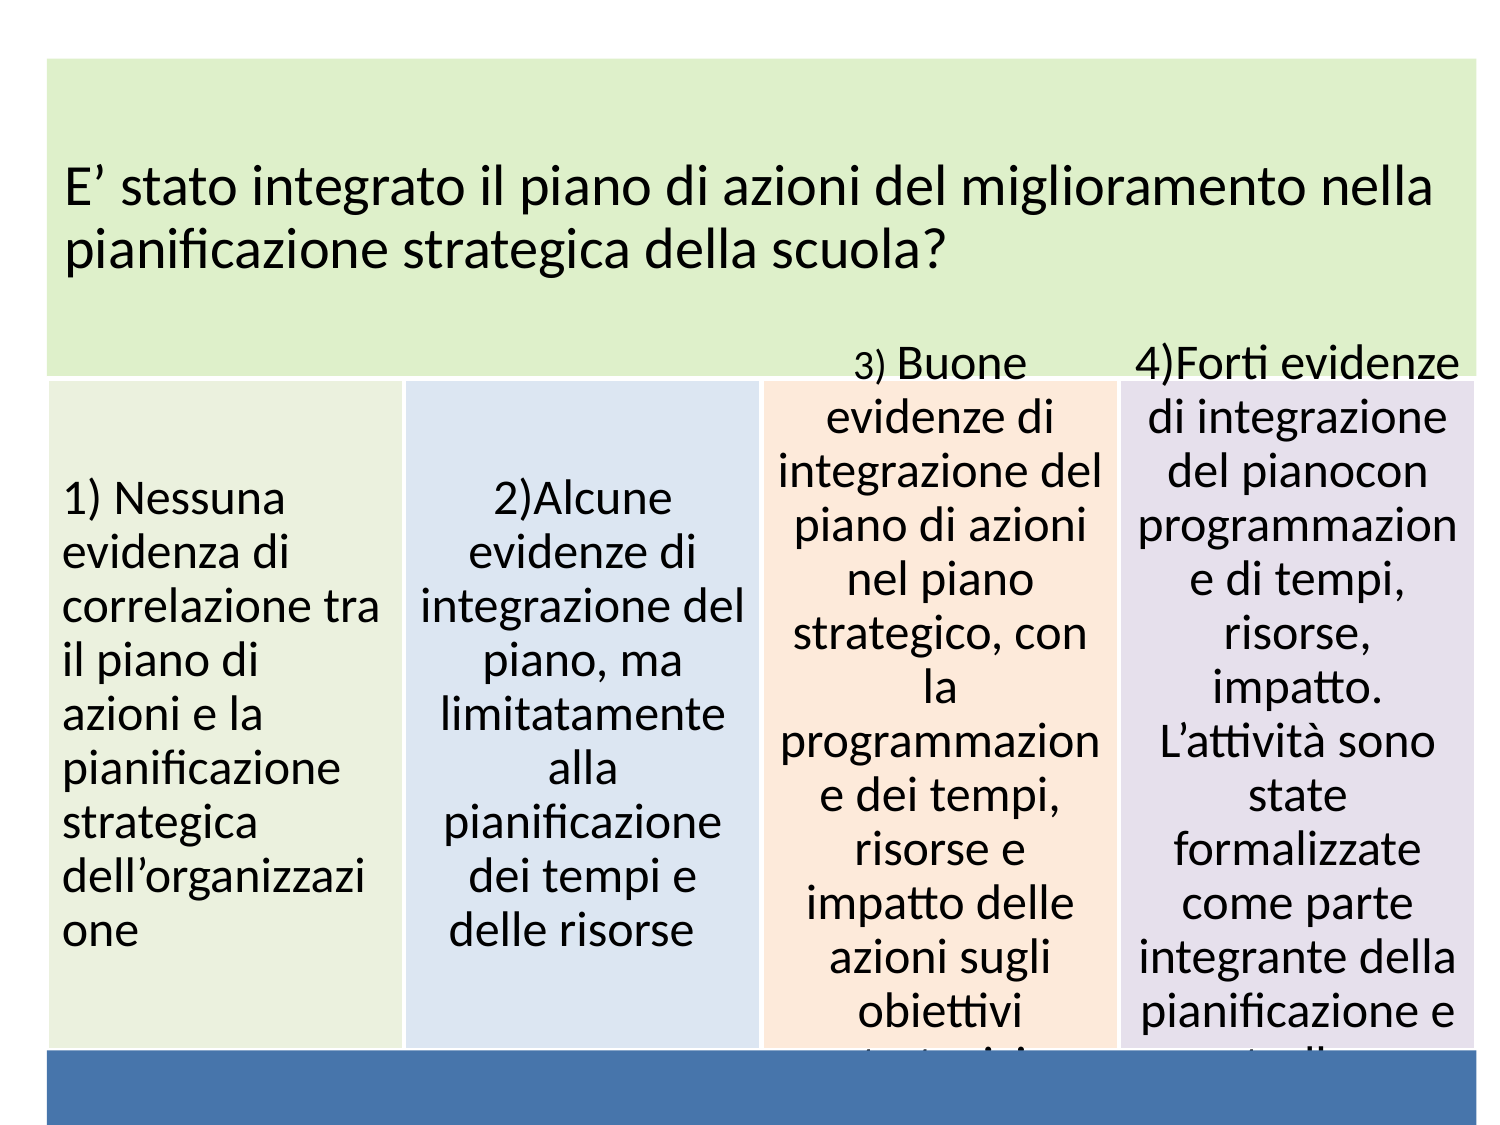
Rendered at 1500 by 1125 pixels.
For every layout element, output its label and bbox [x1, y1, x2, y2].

text_box [46, 58, 1477, 1125]
